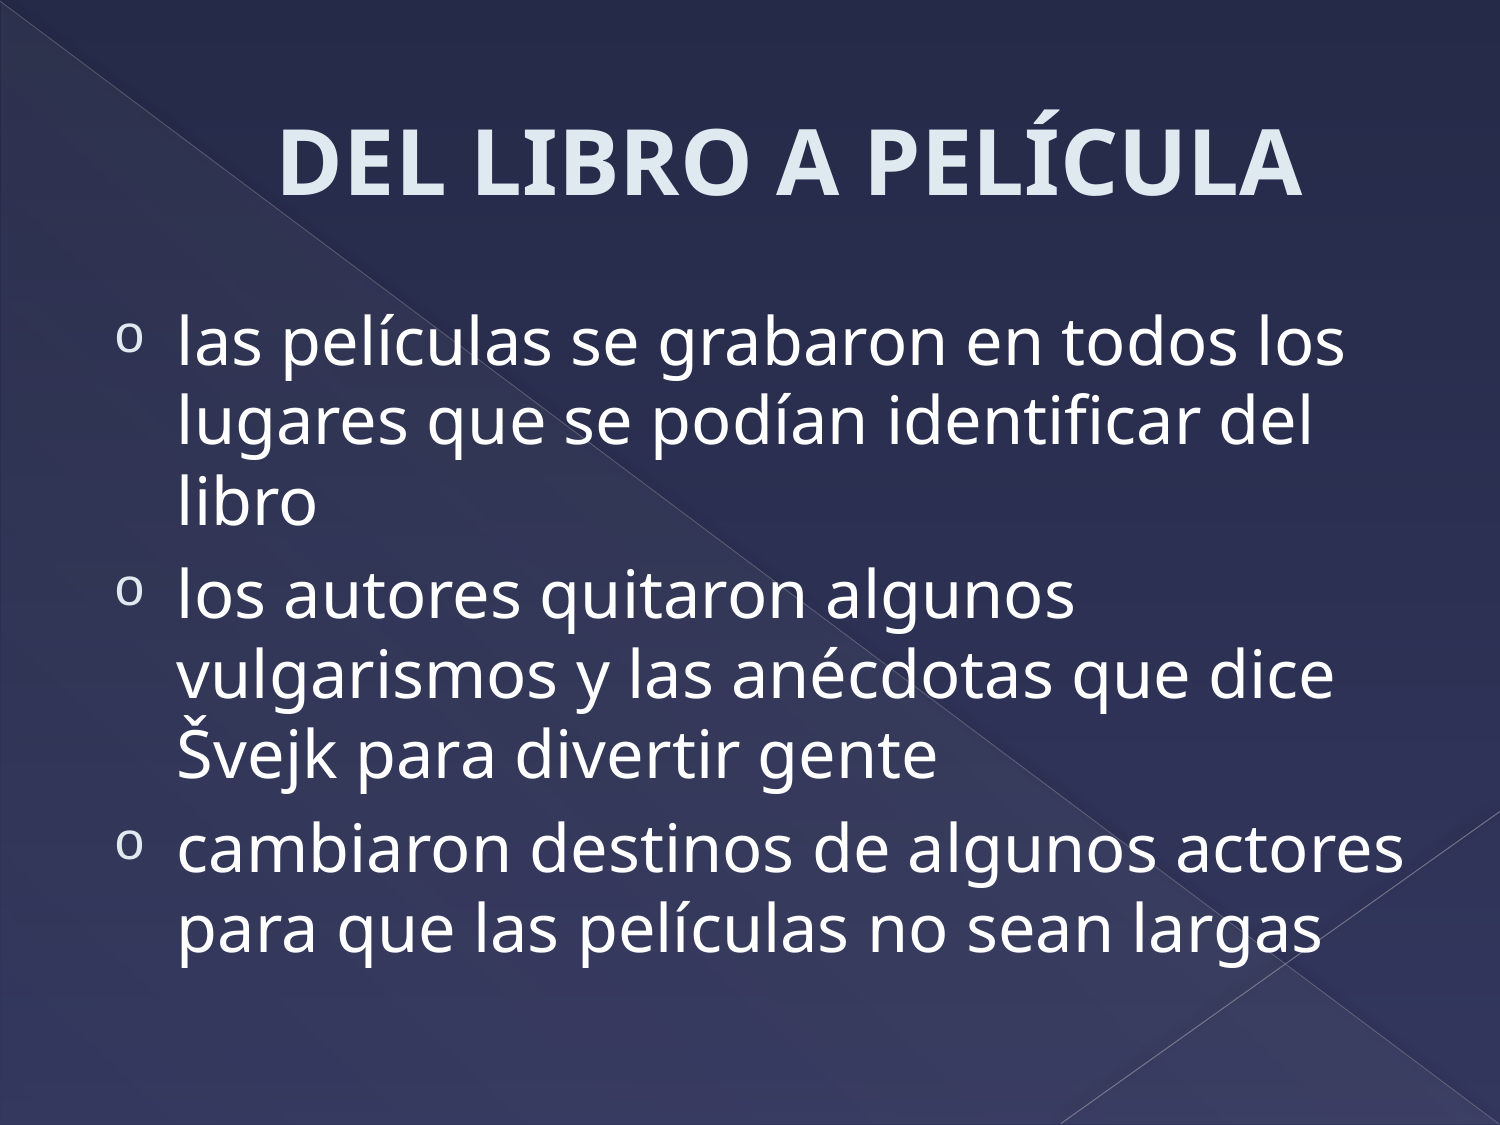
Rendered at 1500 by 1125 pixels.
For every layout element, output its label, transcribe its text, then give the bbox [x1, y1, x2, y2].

title DEL LIBRO A PELÍCULA [75, 43, 1425, 274]
list las películas se grabaron en todos los lugares que se podían identificar del libro los autores quitaron algunos vulgarismos y las anécdotas que dice Švejk para divertir gente cambiaron destinos de algunos actores para que las películas no sean largas [88, 290, 1439, 1083]
